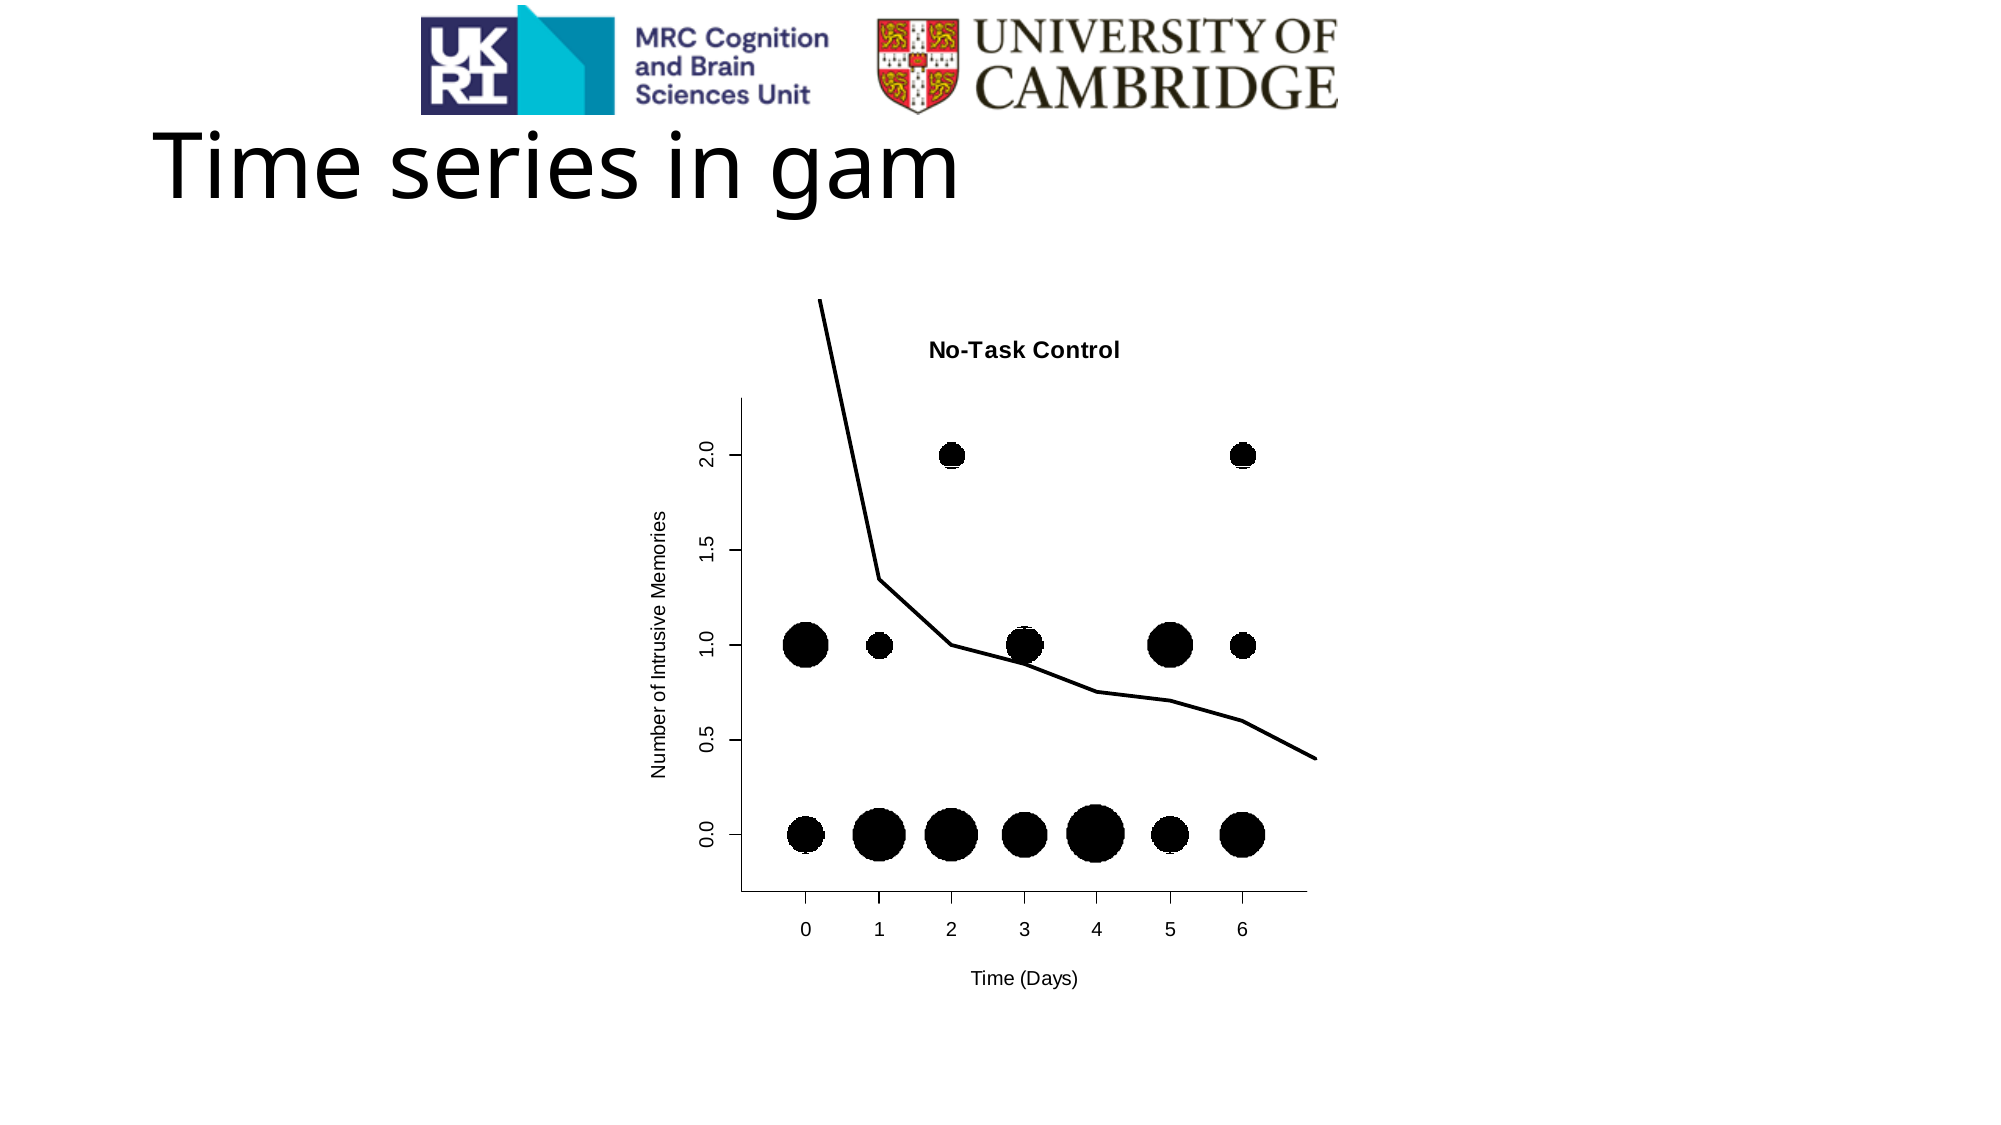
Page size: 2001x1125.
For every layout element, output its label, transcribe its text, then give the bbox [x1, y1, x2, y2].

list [642, 299, 1358, 1014]
picture [421, 5, 1338, 59]
title Time series in gam [137, 59, 1863, 278]
